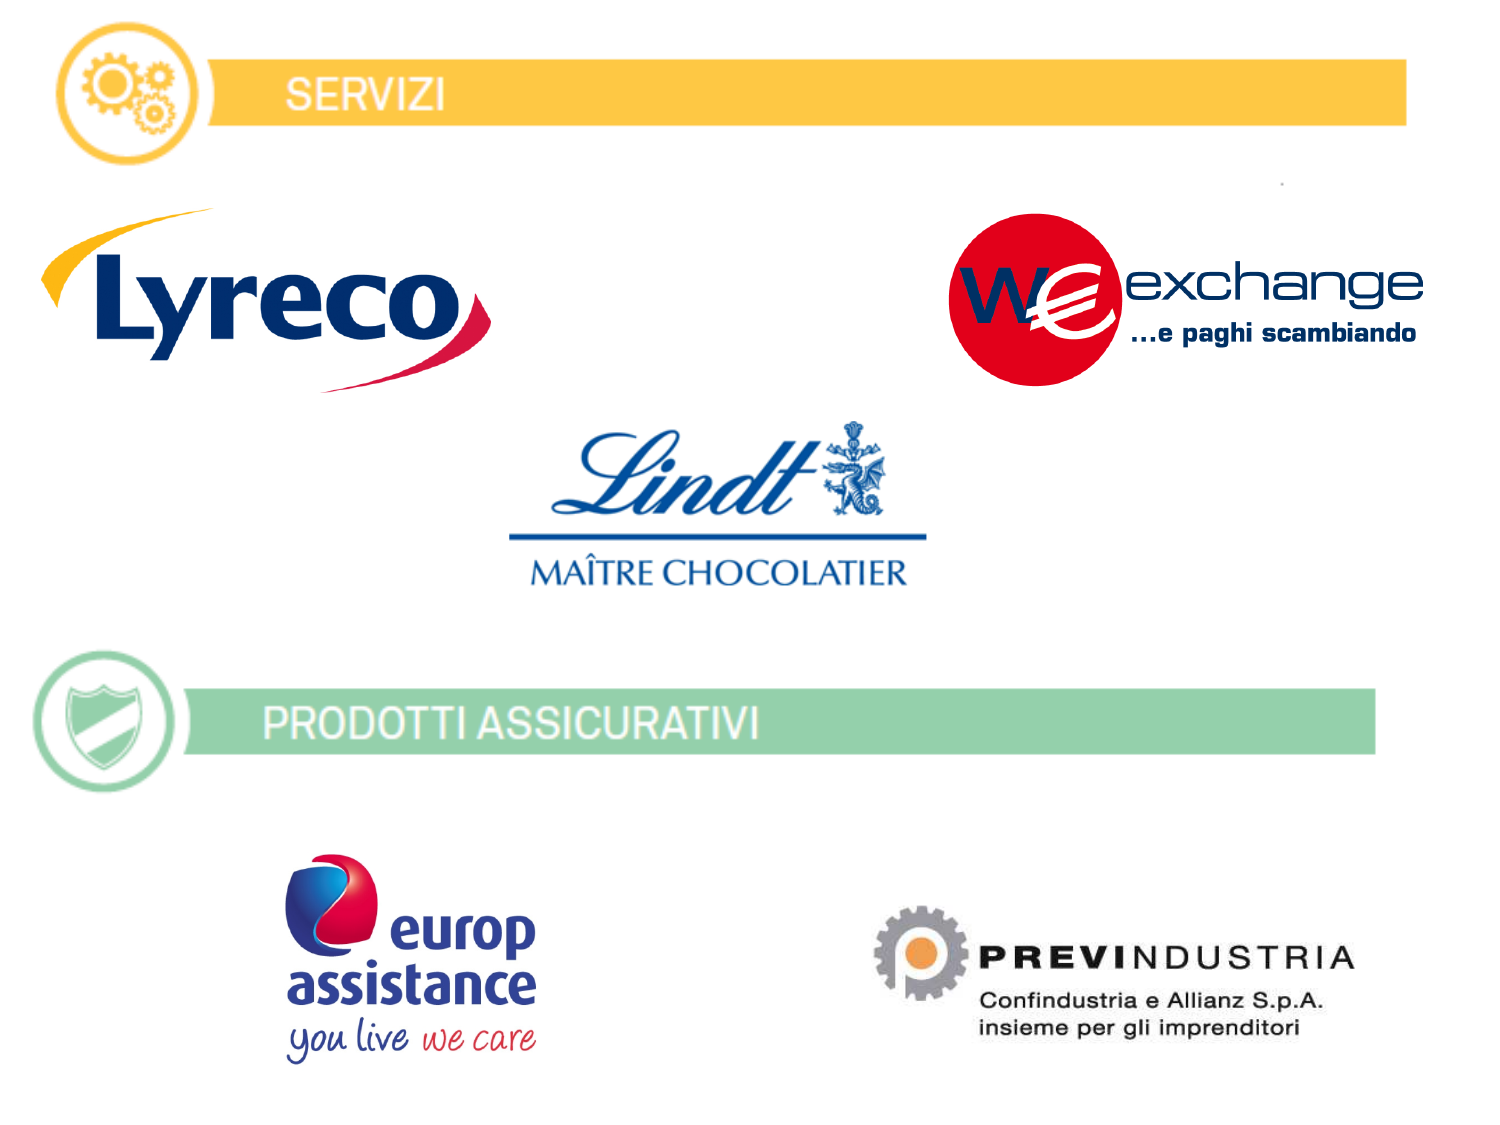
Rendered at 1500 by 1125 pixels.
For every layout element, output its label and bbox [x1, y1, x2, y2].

picture [17, 6, 1441, 197]
picture [938, 207, 1436, 393]
picture [508, 420, 928, 587]
picture [844, 869, 1383, 1072]
picture [5, 629, 1411, 1083]
picture [41, 207, 491, 393]
